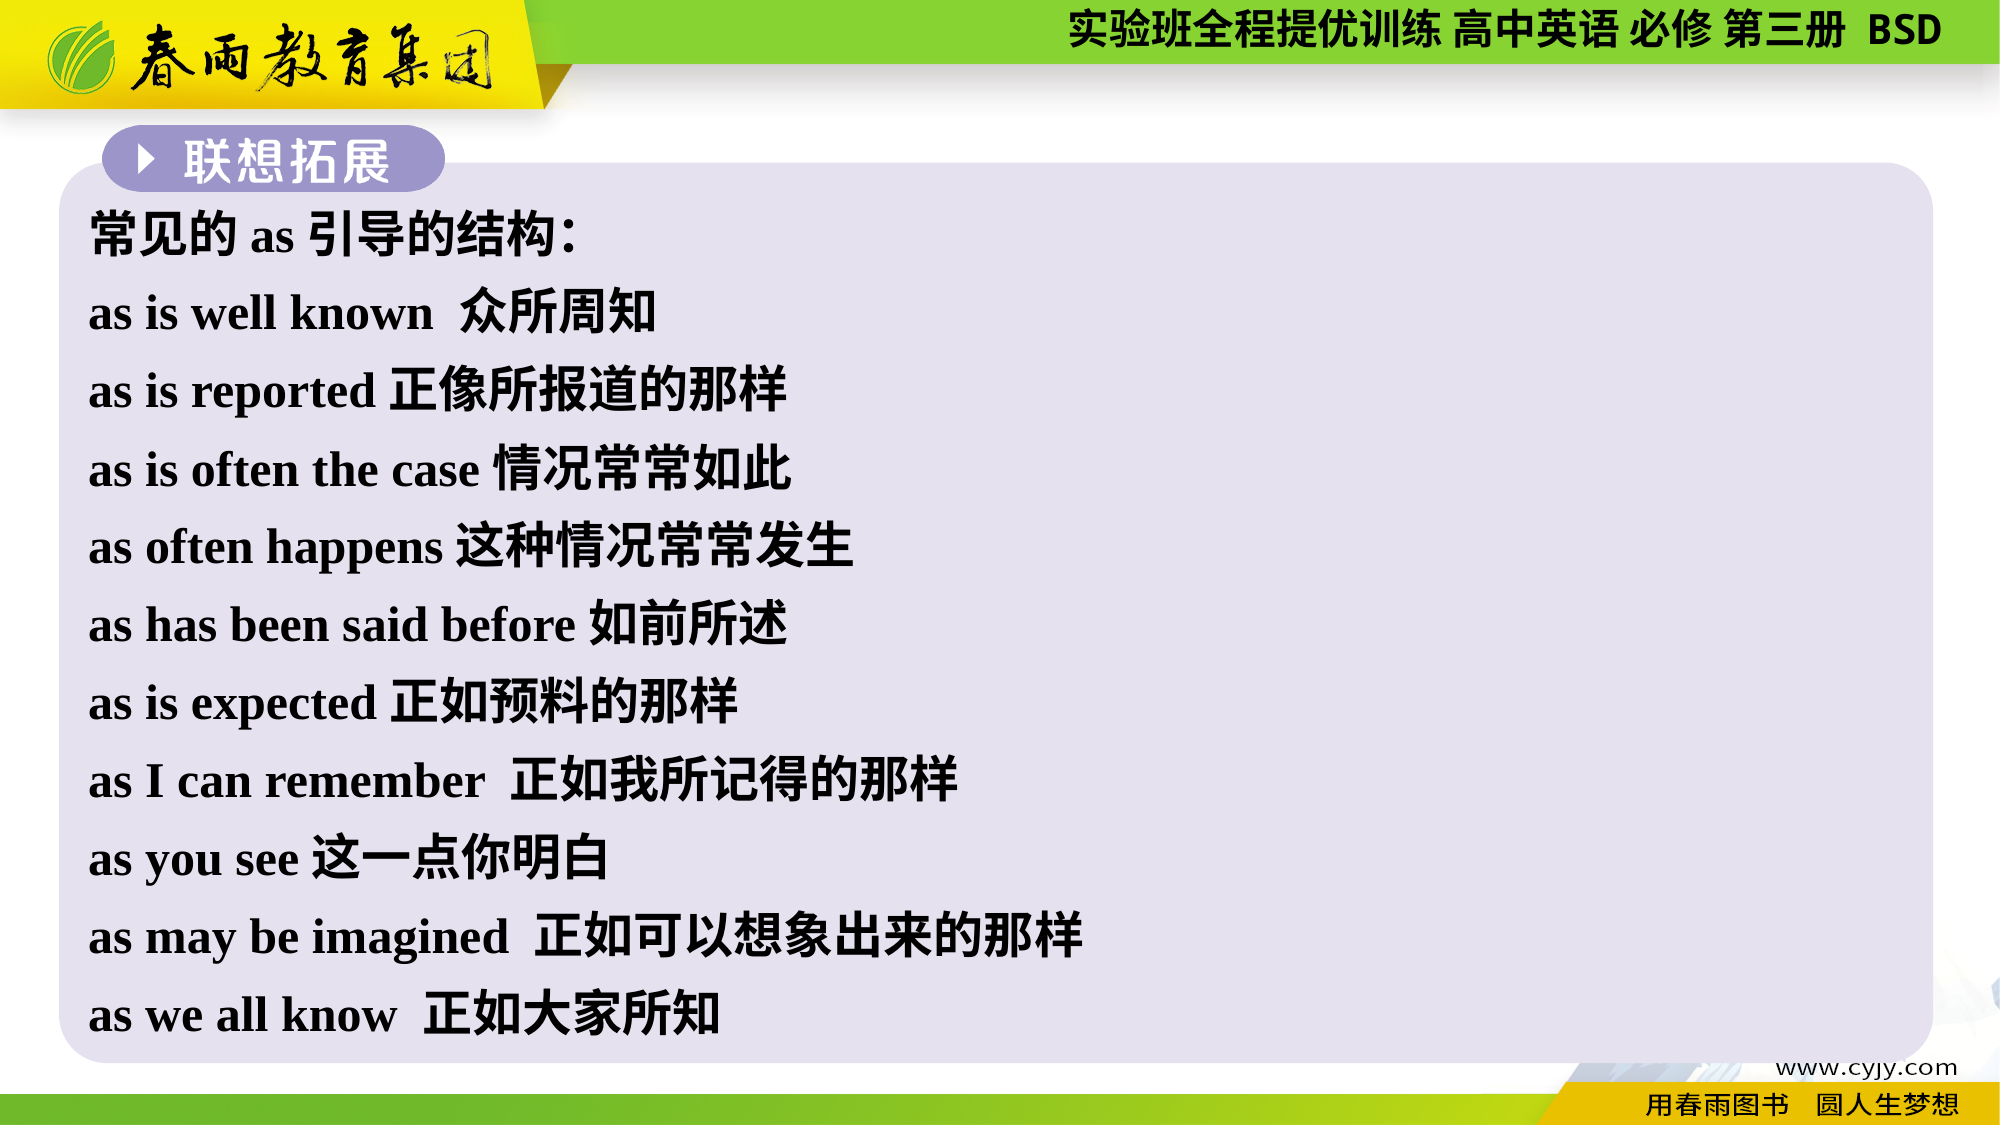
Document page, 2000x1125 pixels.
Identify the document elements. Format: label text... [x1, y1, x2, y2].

text_box 常见的as引导的结构： as is well known 众所周知 as is reported正像所报道的那样 as is often the case情况常常如此 as often happens这种情况常常发生 as has been said before如前所述 as is expected正如预料的那样 as I can remember 正如我所记得的那样 as you see这一点你明白 as may be imagined 正如可以想象出来的那样 as we all know 正如大家所知 [59, 162, 1934, 1064]
picture [0, 0, 2000, 1125]
